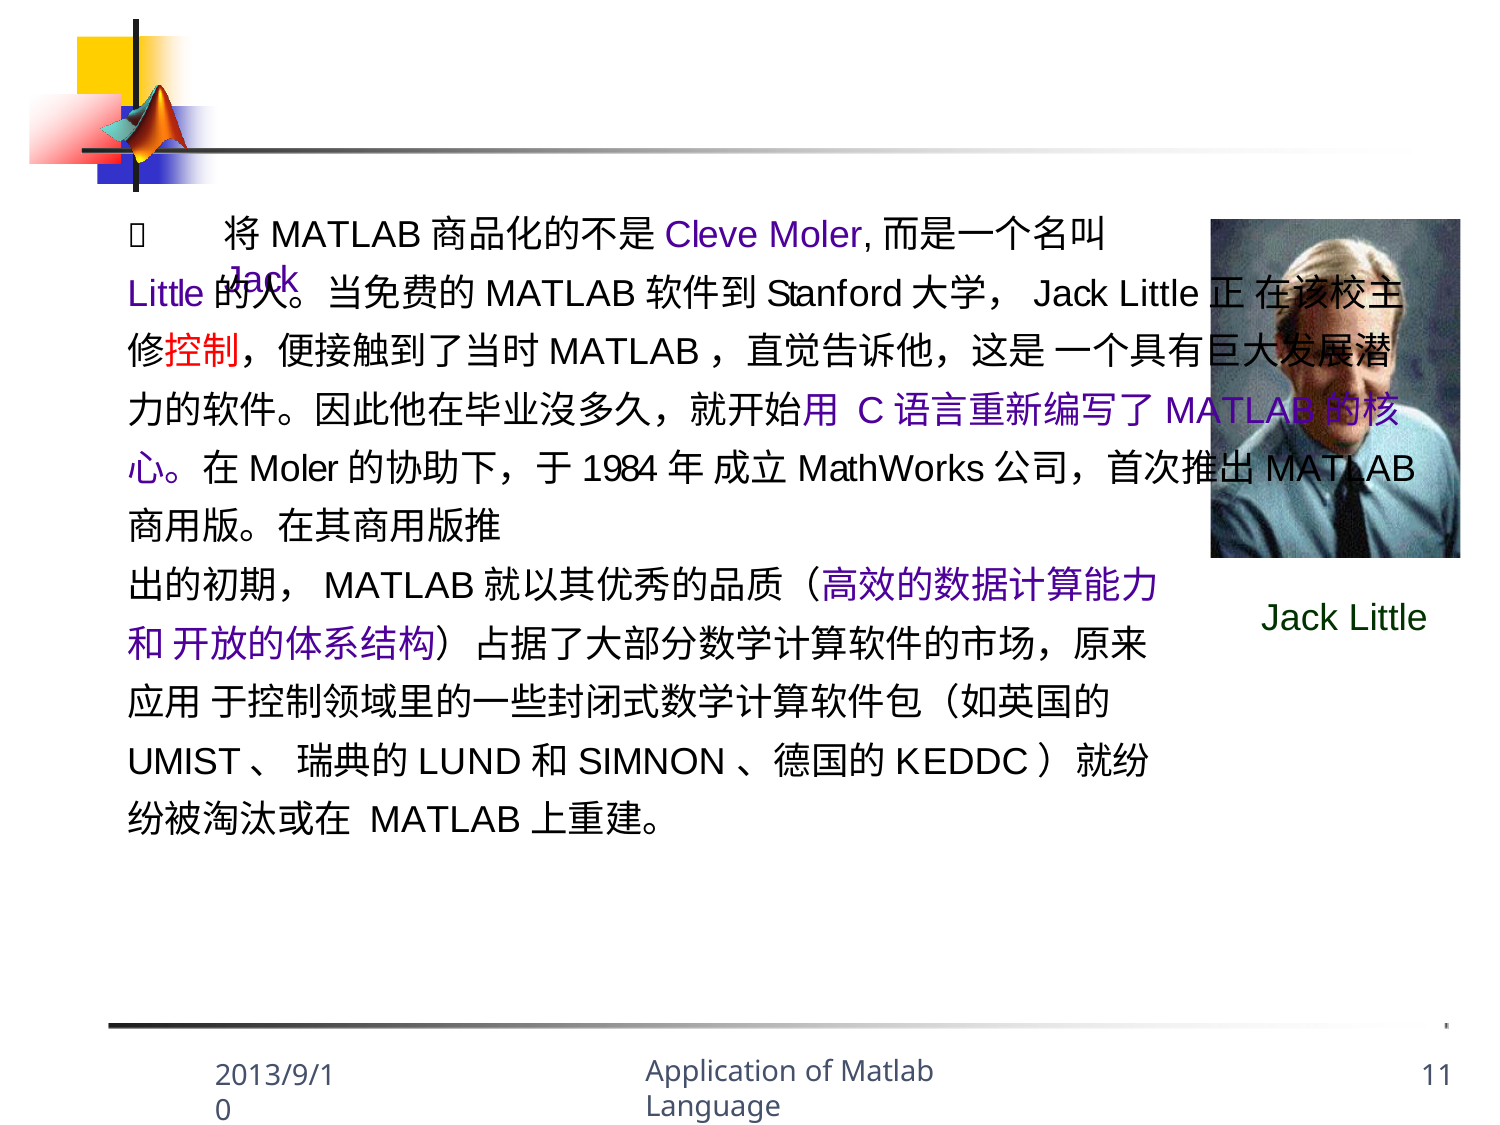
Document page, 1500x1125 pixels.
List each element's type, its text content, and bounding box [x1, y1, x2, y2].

text_box [99, 84, 188, 163]
picture [139, 36, 1431, 184]
picture [108, 1023, 1458, 1029]
picture [29, 94, 122, 164]
text_box Jack Little [1259, 592, 1431, 638]
text_box [1421, 219, 1461, 558]
slide_number Application of Matlab Language [643, 1051, 987, 1125]
footer 2013/9/10 [212, 1056, 351, 1125]
text_box 出的初期，MATLAB就以其优秀的品质（高效的数据计算能力和 开放的体系结构）占据了大部分数学计算软件的市场，原来应用 于控制领域里的一些封闭式数学计算软件包（如英国的UMIST、 瑞典的LUND和SIMNON、德国的KEDDC）就纷纷被淘汰或在 MATLAB上重建。 [125, 547, 1181, 841]
list Little的人。当免费的MATLAB软件到Stanford大学，Jack Little正 在该校主修控制，便接触到了当时MATLAB，直觉告诉他，这是 一个具有巨大发展潜力的软件。因此他在毕业沒多久，就开始用 C语言重新编写了MATLAB的核心。在Moler的协助下，于1984年 成立MathWorks公司，首次推出MATLAB商用版。在其商用版推 [78, 202, 1421, 893]
slide_number 11 [1400, 1056, 1457, 1125]
